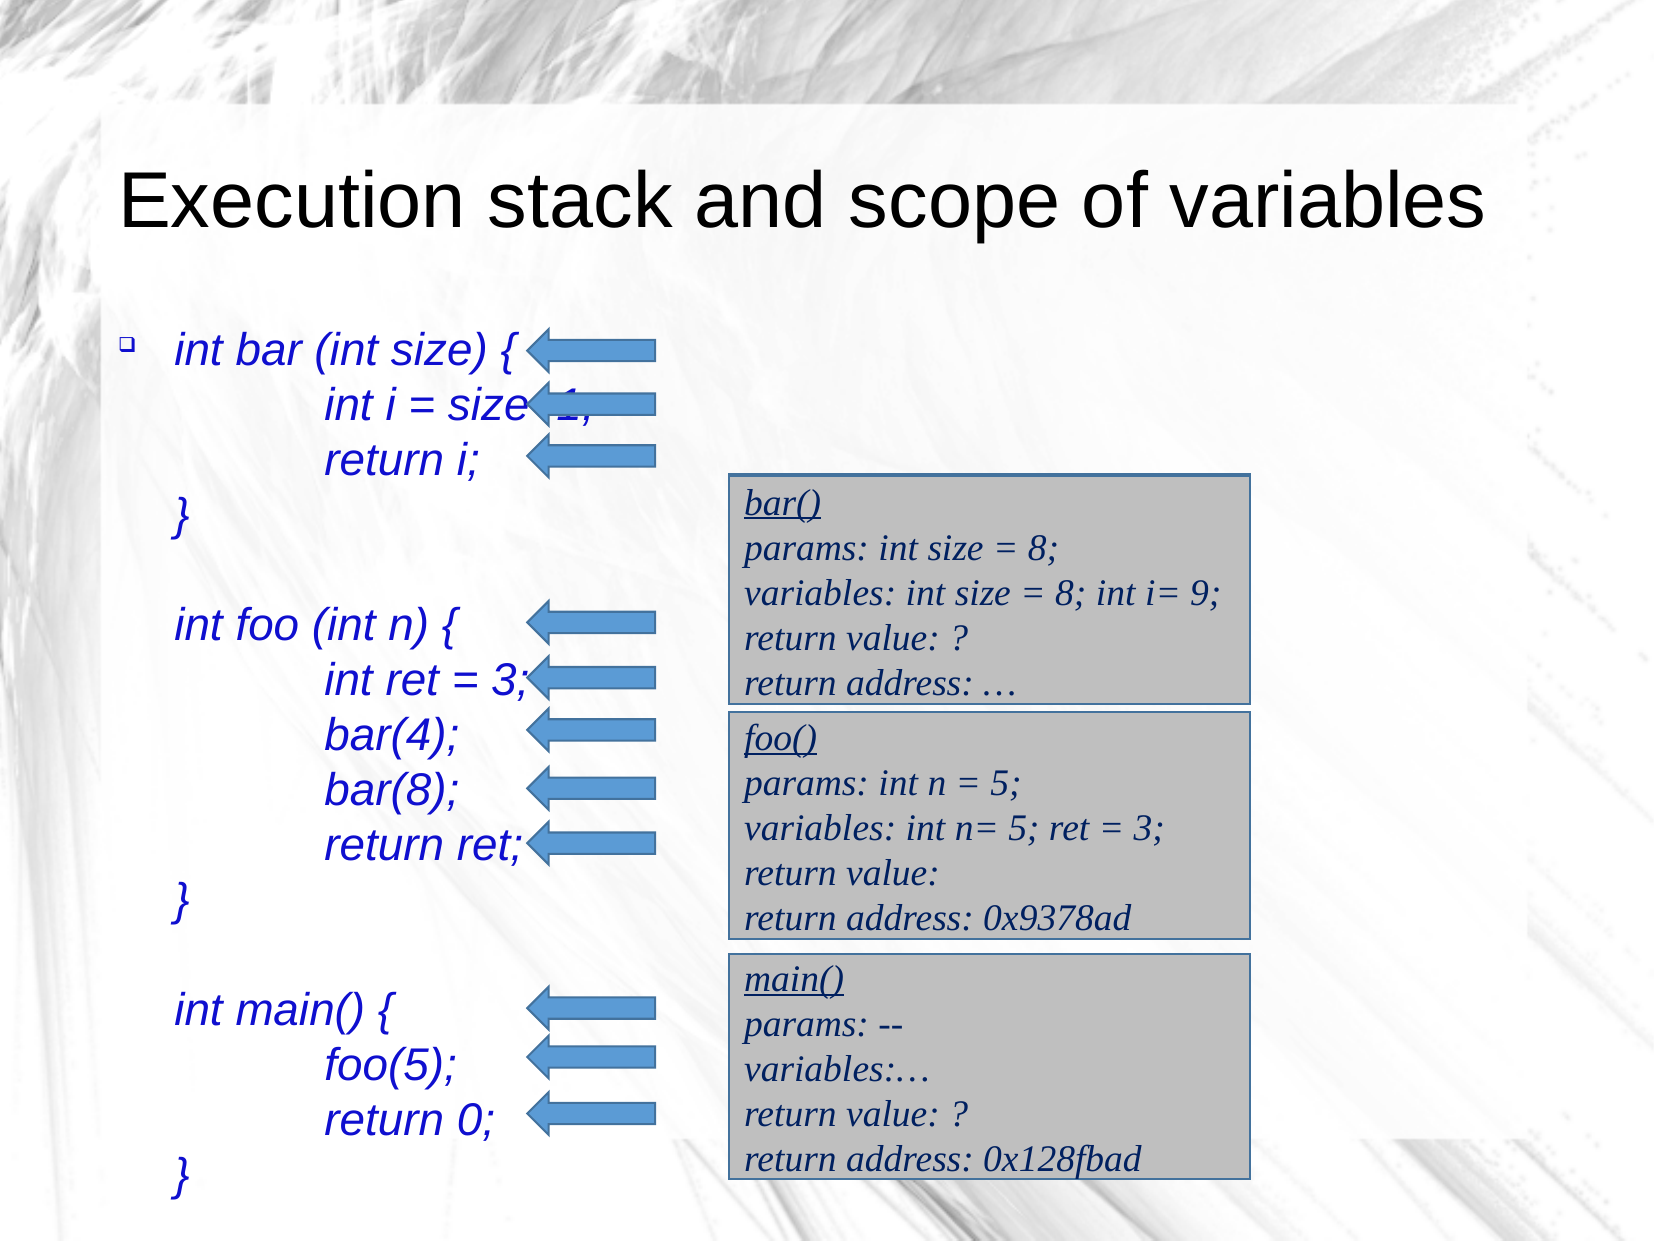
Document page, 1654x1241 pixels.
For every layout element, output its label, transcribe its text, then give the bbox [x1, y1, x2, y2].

text_box [525, 1089, 657, 1138]
text_box [525, 1033, 657, 1081]
text_box bar() params: int size = 8; variables: int size = 8; int i= 9; return value: ? return address: … [728, 475, 1251, 705]
text_box [525, 819, 657, 868]
text_box [525, 432, 657, 480]
picture [0, 0, 1654, 1241]
text_box [525, 706, 657, 754]
text_box [525, 598, 657, 647]
text_box [525, 764, 657, 813]
text_box foo() params: int n = 5; variables: int n= 5; ret = 3; return value: return address: 0x9378ad [728, 711, 1251, 940]
text_box [525, 984, 657, 1032]
list int bar (int size) { int i = size+1; return i; } int foo (int n) { int ret = 3; bar(4); bar(8); return ret; } int main() { foo(5); return 0; } [118, 319, 1571, 1180]
text_box [525, 380, 657, 428]
text_box main() params: -- variables:… return value: ? return address: 0x128fbad [728, 953, 1251, 1180]
text_box Execution stack and scope of variables [118, 93, 1535, 299]
text_box [525, 653, 657, 702]
text_box [525, 326, 657, 375]
